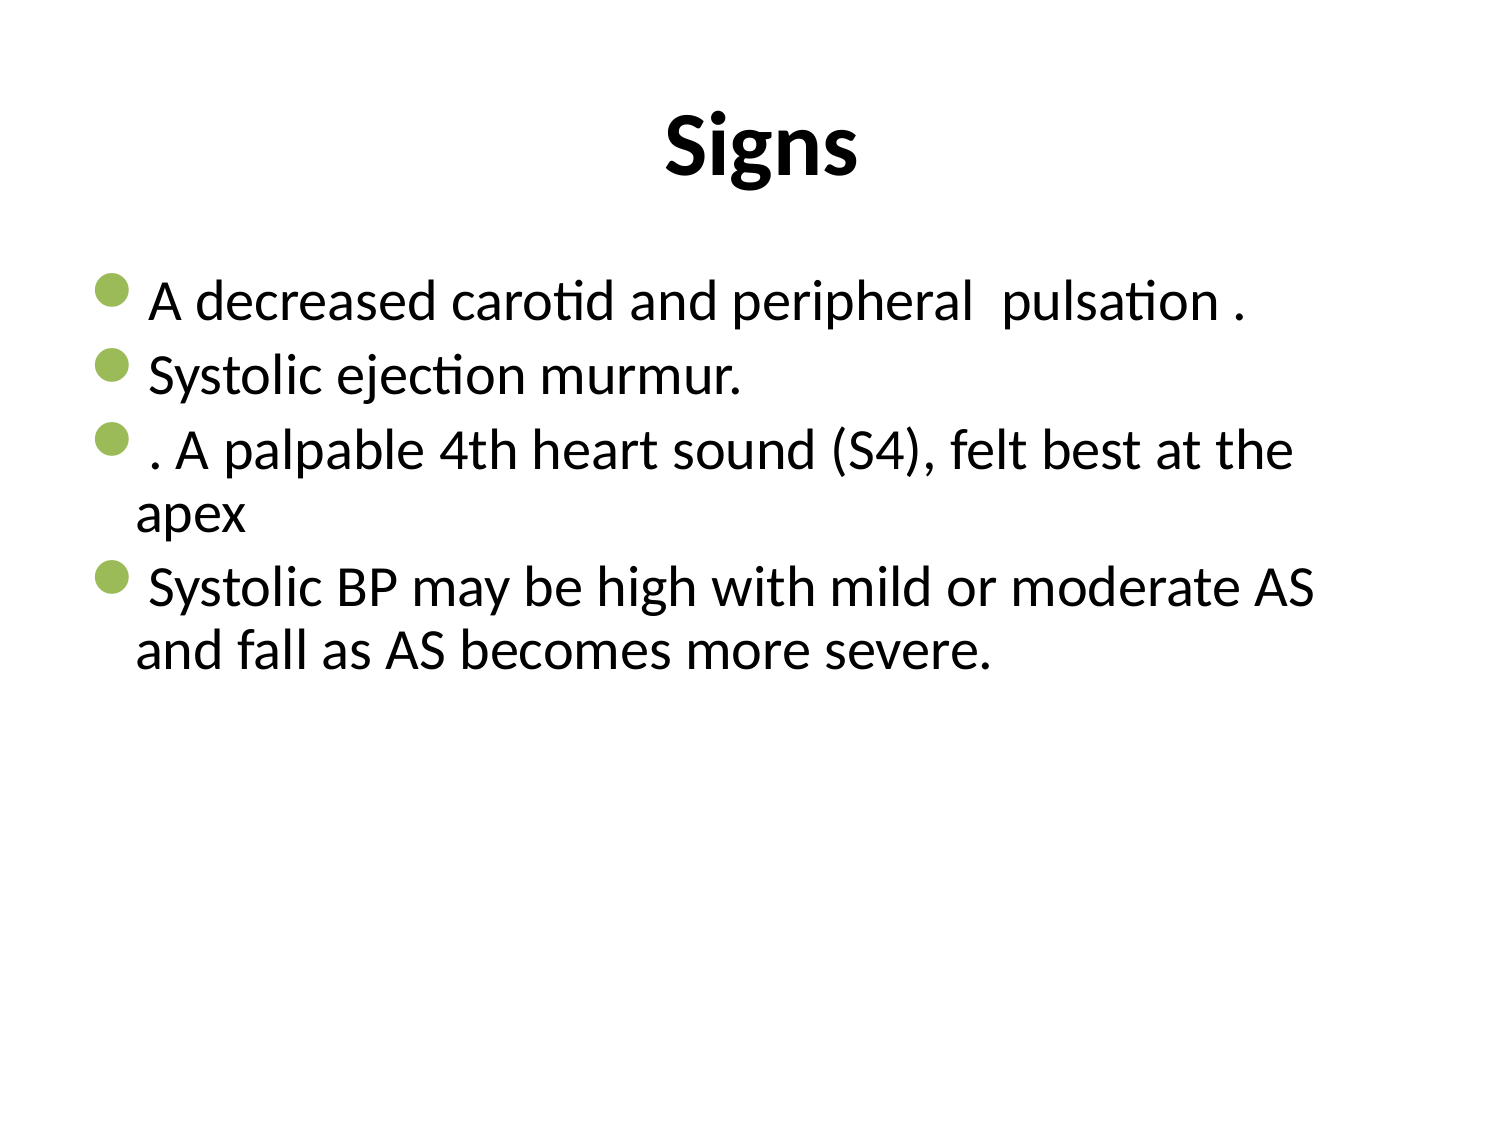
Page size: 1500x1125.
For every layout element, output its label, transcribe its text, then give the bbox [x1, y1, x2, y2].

title Signs [75, 45, 1425, 233]
list A decreased carotid and peripheral pulsation . Systolic ejection murmur. . A palpable 4th heart sound (S4), felt best at the apex Systolic BP may be high with mild or moderate AS and fall as AS becomes more severe. [75, 262, 1425, 1005]
